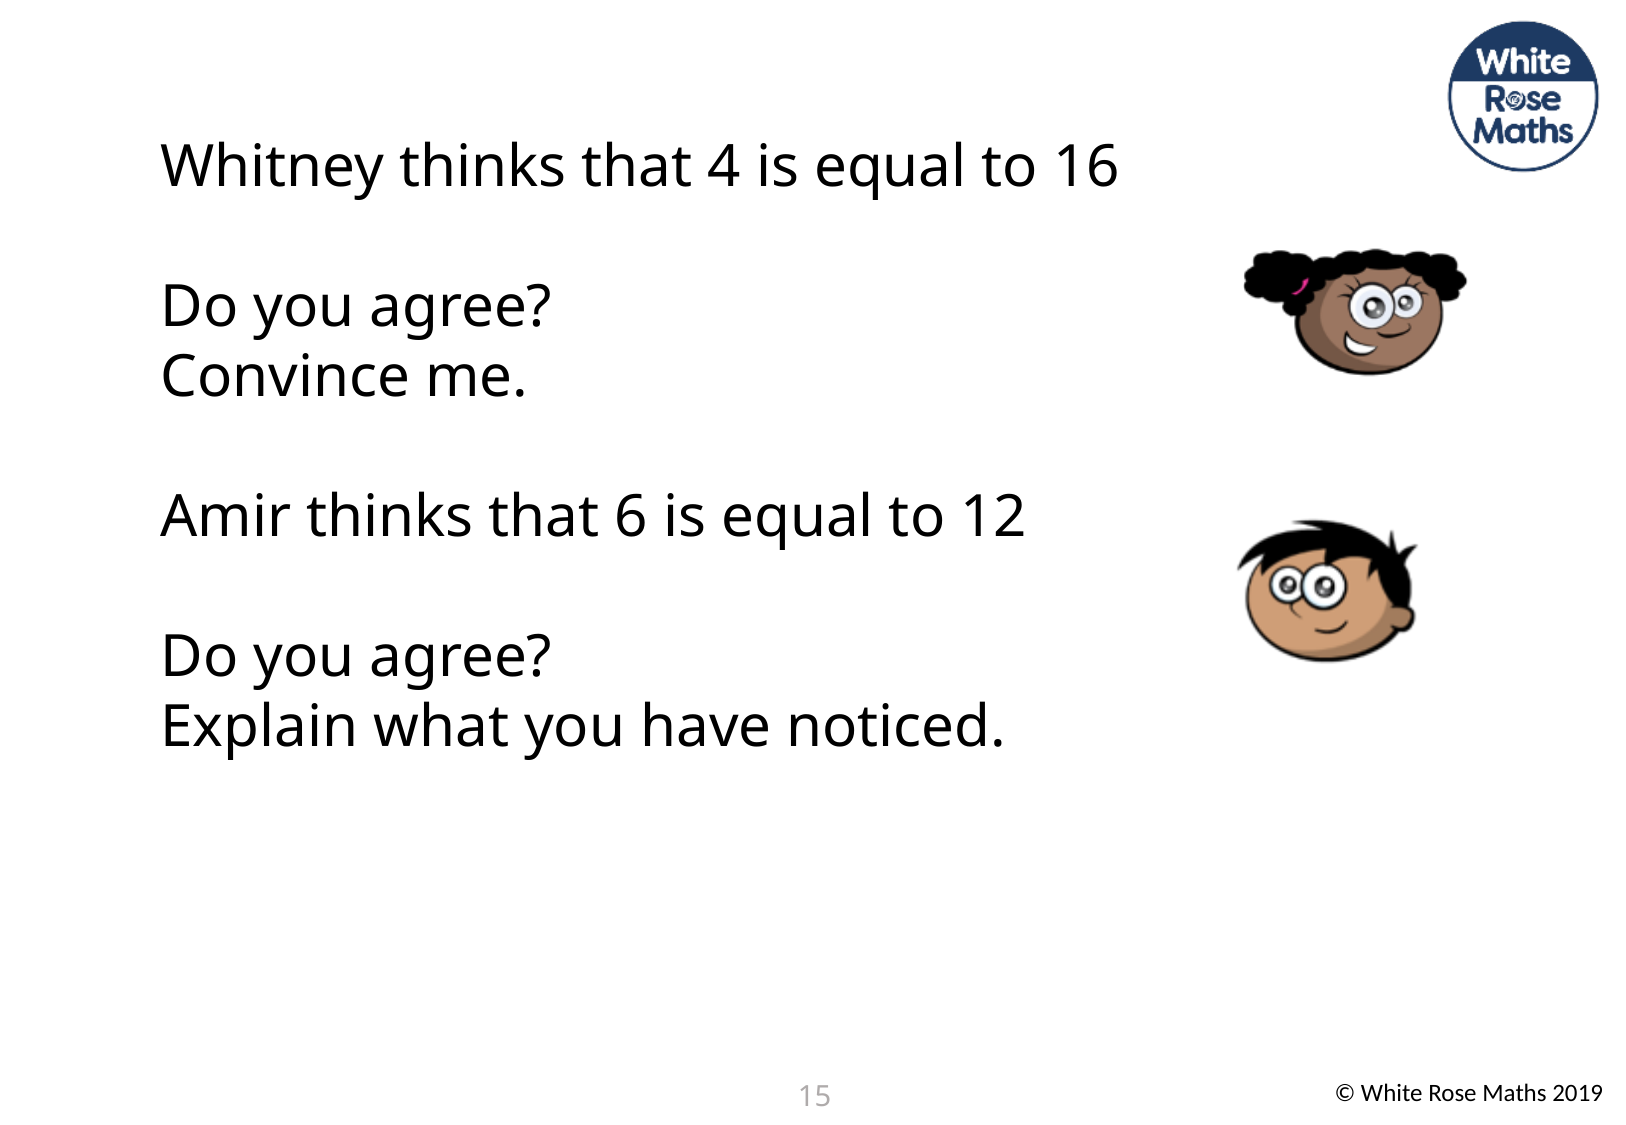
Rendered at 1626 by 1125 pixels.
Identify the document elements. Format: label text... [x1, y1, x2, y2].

picture [1216, 503, 1456, 680]
picture [1444, 17, 1602, 175]
slide_number 15 [776, 1069, 854, 1125]
text_box [1243, 246, 1468, 378]
